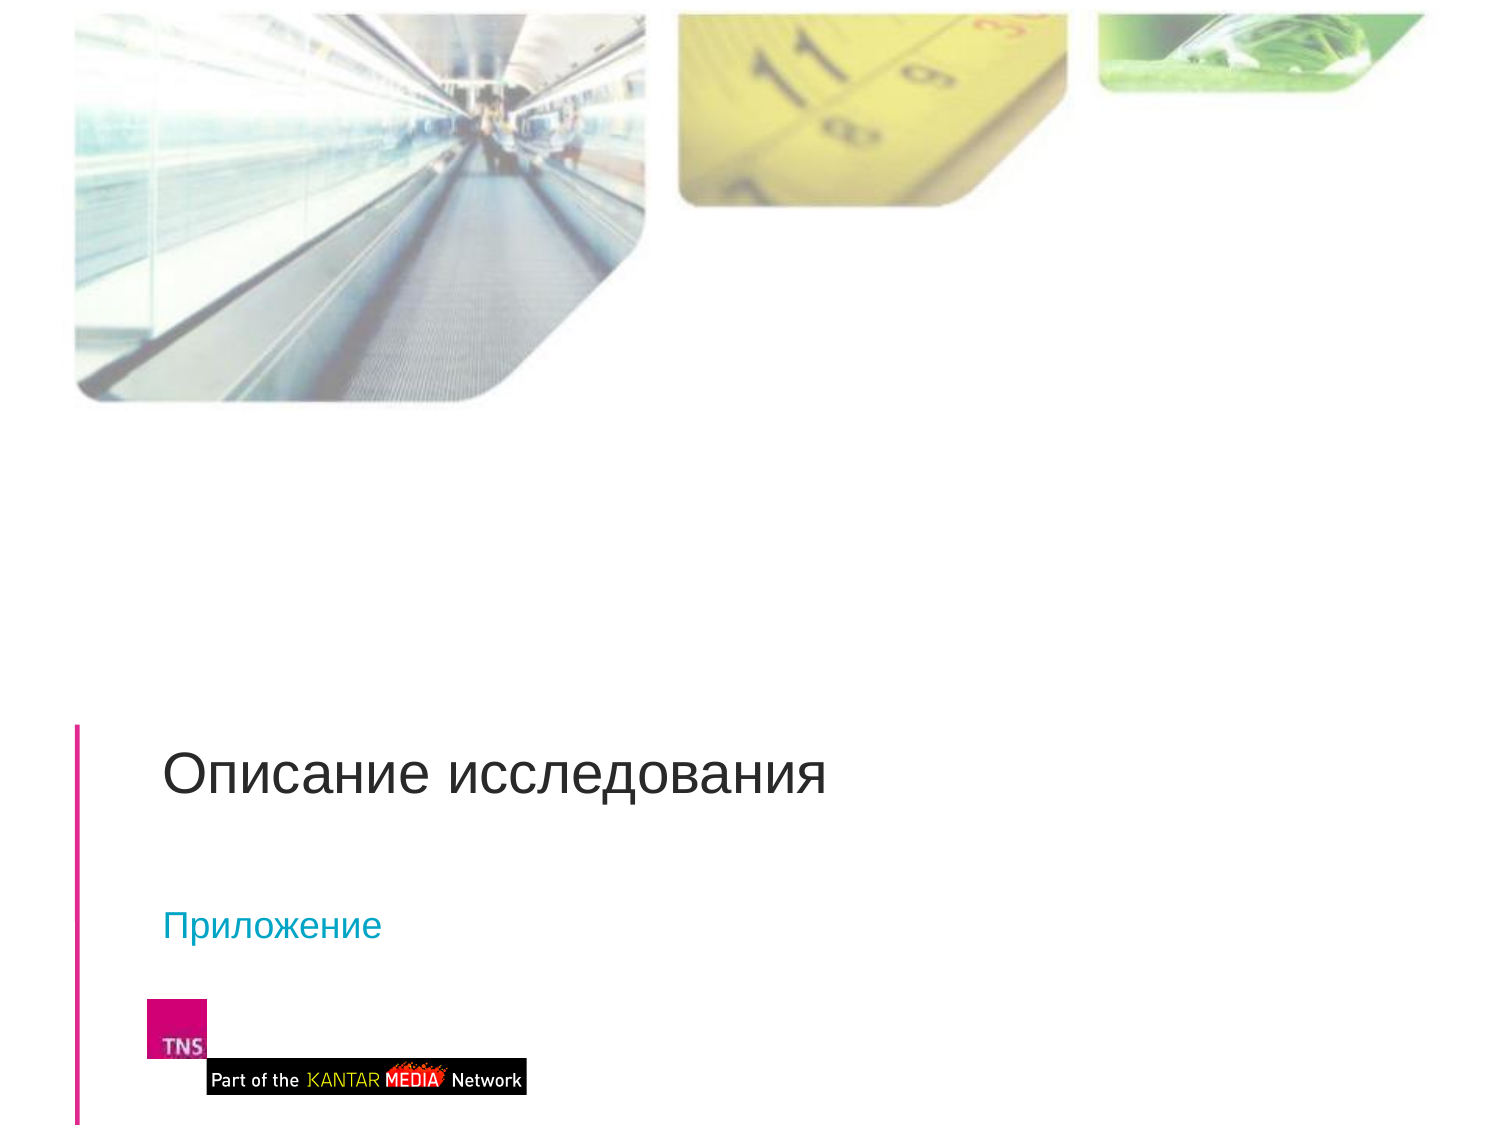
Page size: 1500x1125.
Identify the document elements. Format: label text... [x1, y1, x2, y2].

picture [0, 0, 1500, 1095]
subtitle Приложение [147, 892, 1198, 985]
title Описание исследования [147, 727, 1423, 970]
